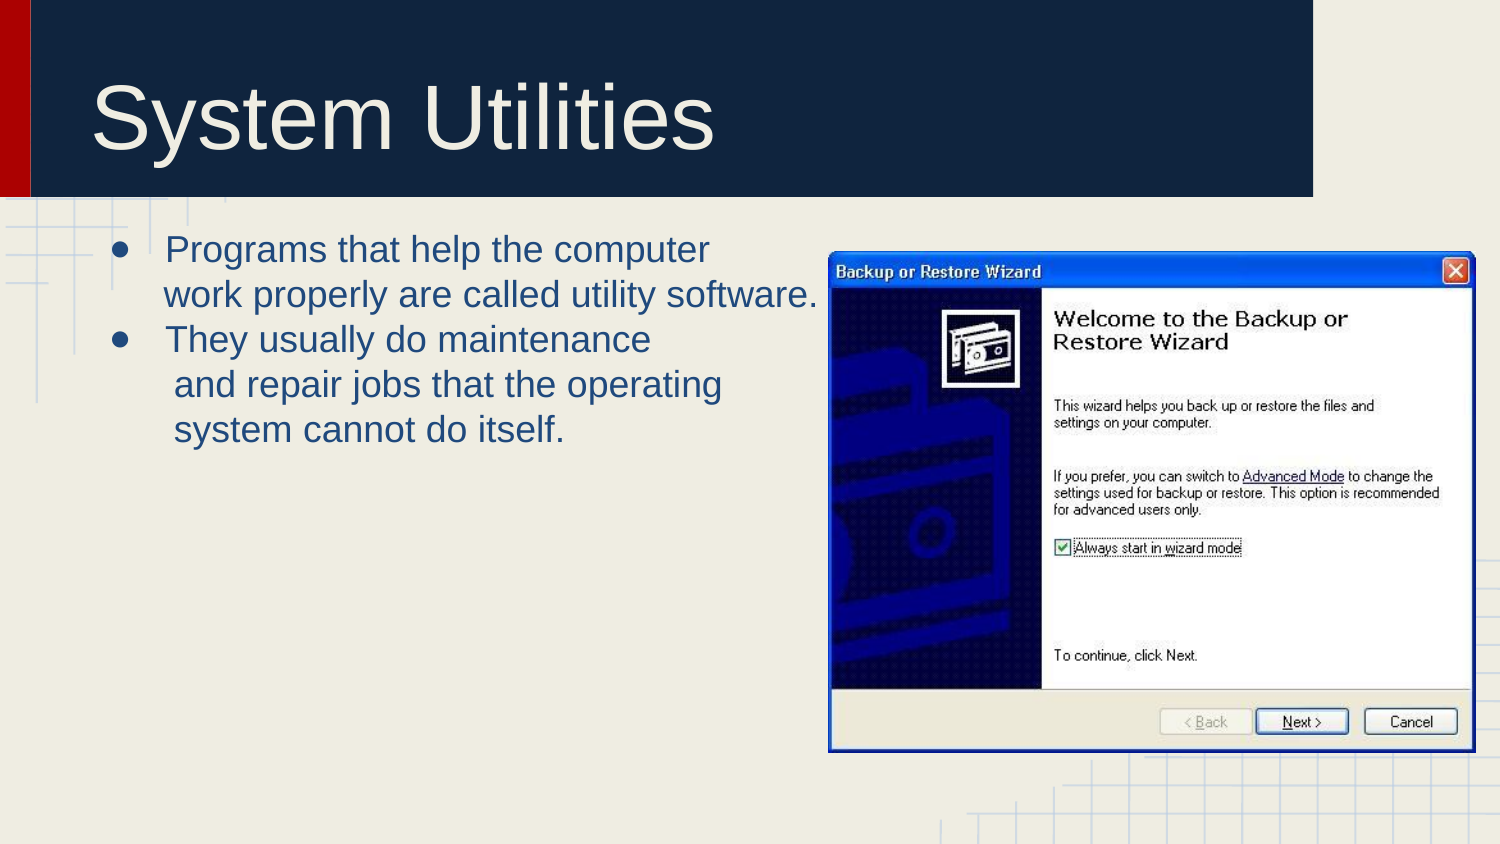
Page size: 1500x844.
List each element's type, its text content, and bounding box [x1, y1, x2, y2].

title System Utilities [75, 16, 1276, 183]
picture [828, 251, 1476, 753]
list Programs that help the computer work properly are called utility software. They usually do maintenance and repair jobs that the operating system cannot do itself. [75, 209, 1425, 806]
